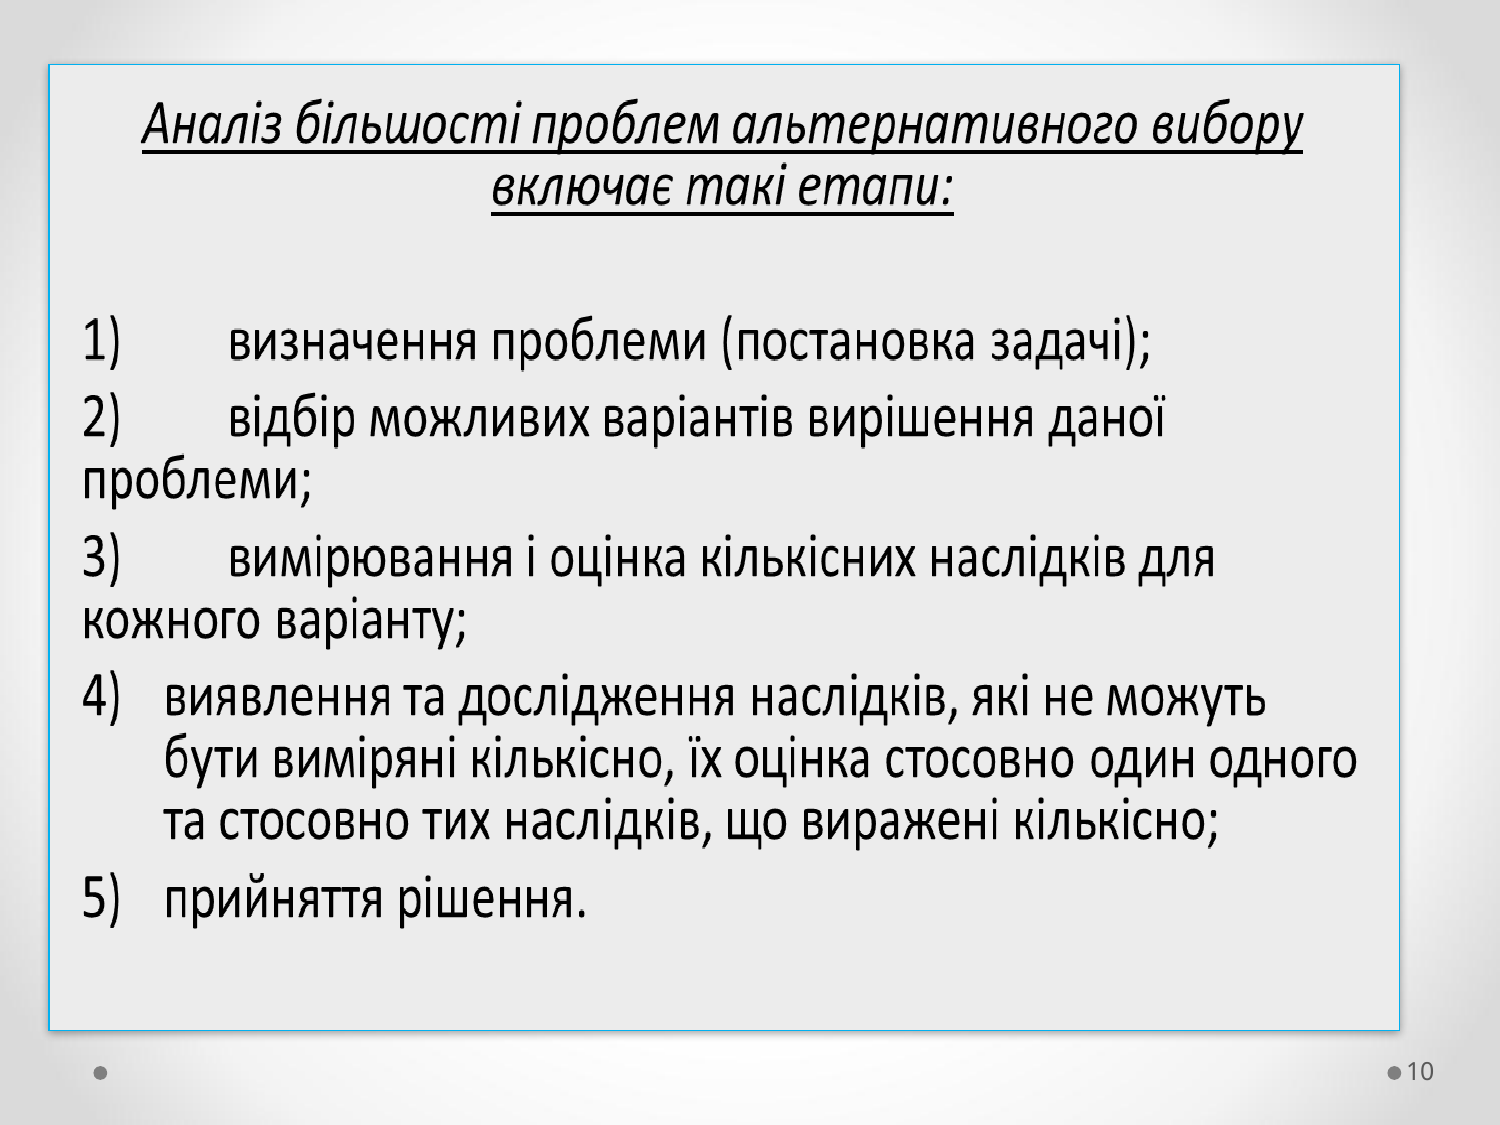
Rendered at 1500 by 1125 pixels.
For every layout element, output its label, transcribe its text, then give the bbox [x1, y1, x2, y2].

picture [0, 0, 1500, 1125]
text_box 10 [1401, 1042, 1494, 1103]
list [49, 64, 1400, 1031]
